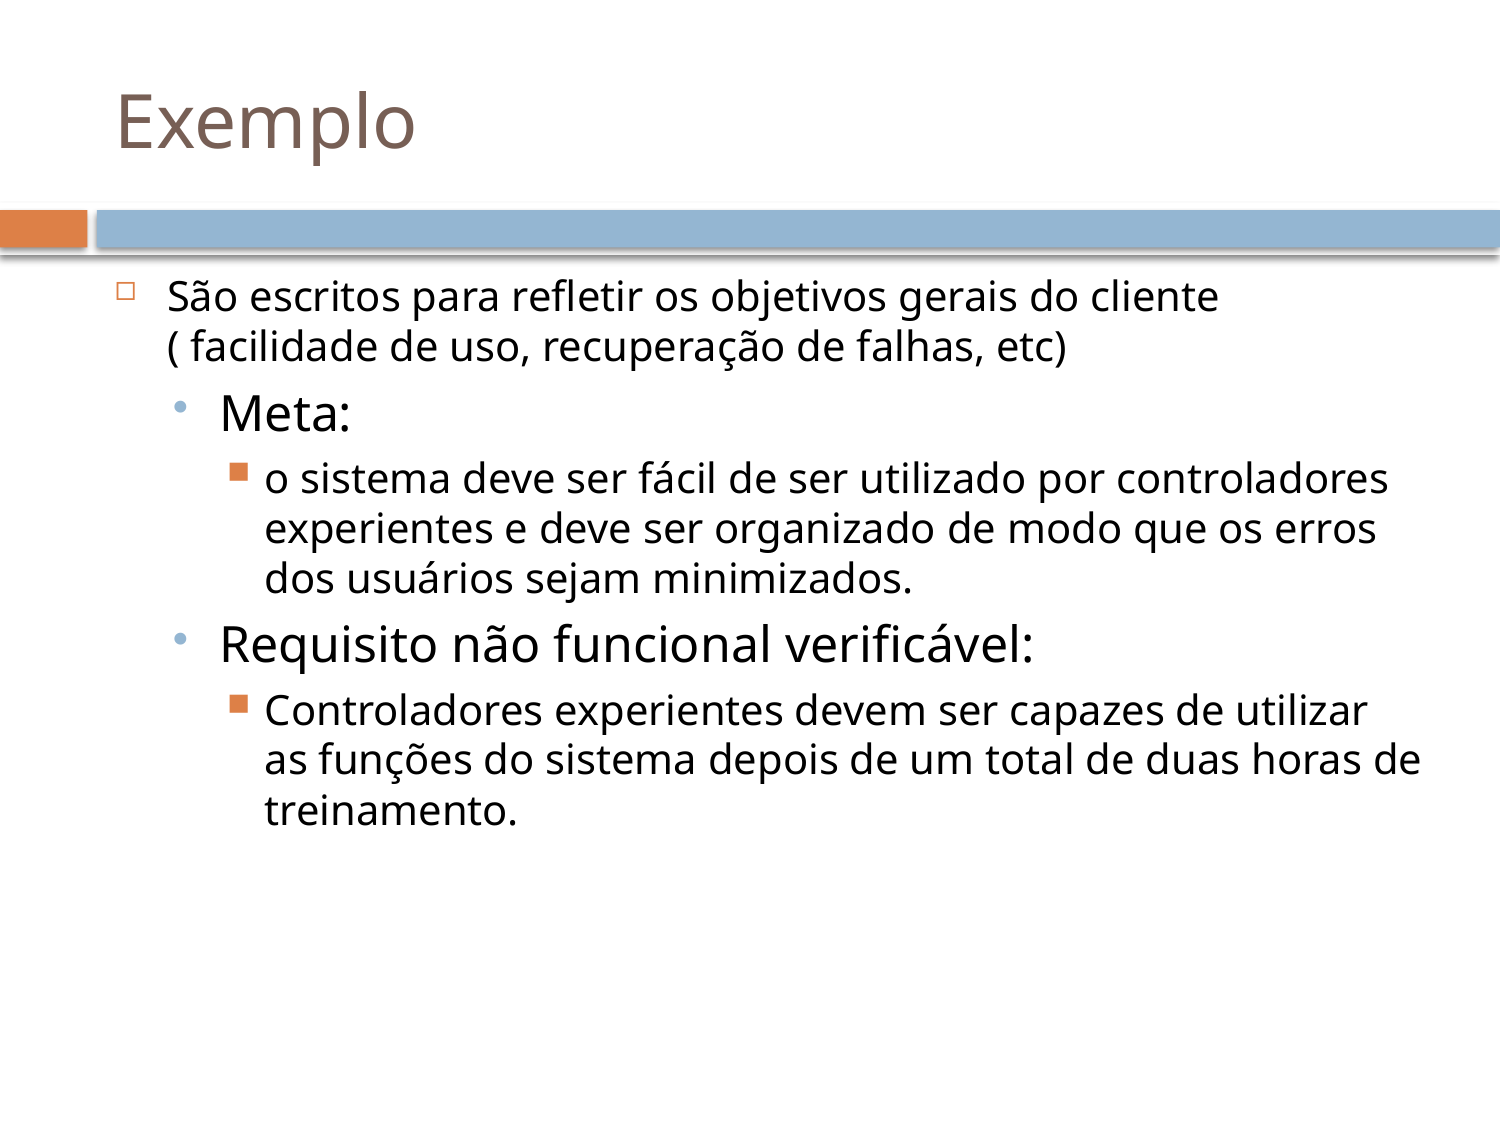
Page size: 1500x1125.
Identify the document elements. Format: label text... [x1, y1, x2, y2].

list São escritos para refletir os objetivos gerais do cliente ( facilidade de uso, recuperação de falhas, etc) Meta: o sistema deve ser fácil de ser utilizado por controladores experientes e deve ser organizado de modo que os erros dos usuários sejam minimizados. Requisito não funcional verificável: Controladores experientes devem ser capazes de utilizar as funções do sistema depois de um total de duas horas de treinamento. [100, 262, 1438, 1005]
title Exemplo [100, 37, 1438, 200]
